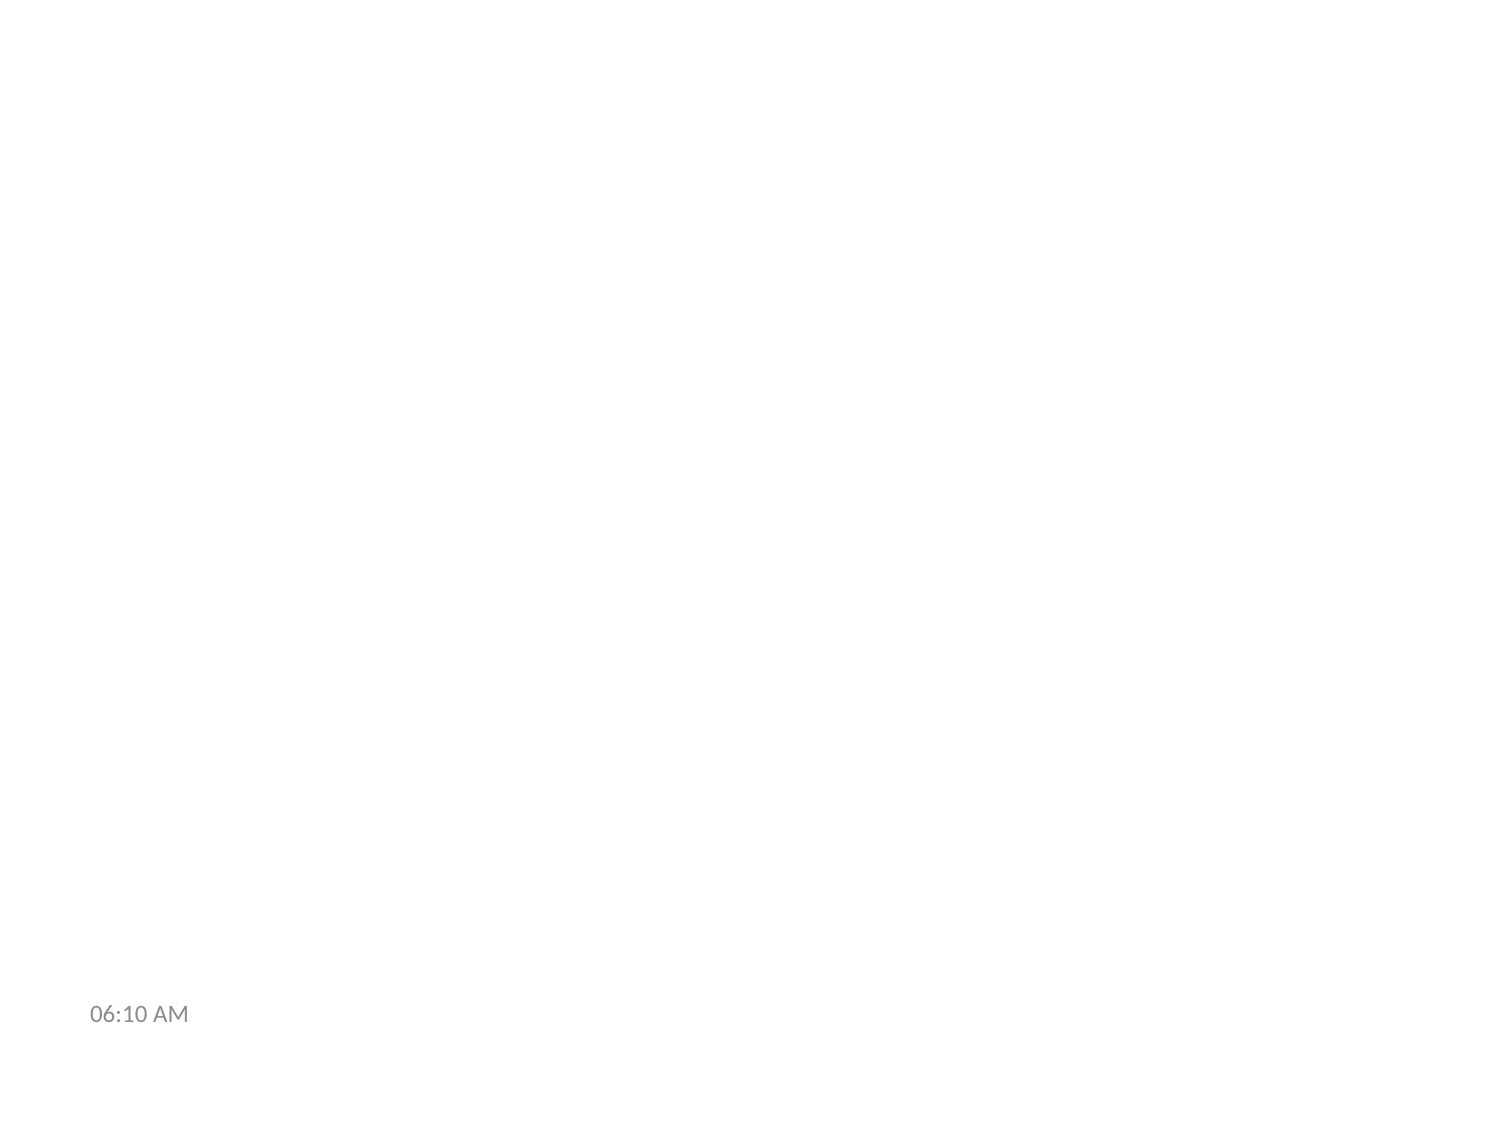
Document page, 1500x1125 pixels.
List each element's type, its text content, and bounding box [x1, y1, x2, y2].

text_box 3:35 PM [75, 982, 425, 1043]
